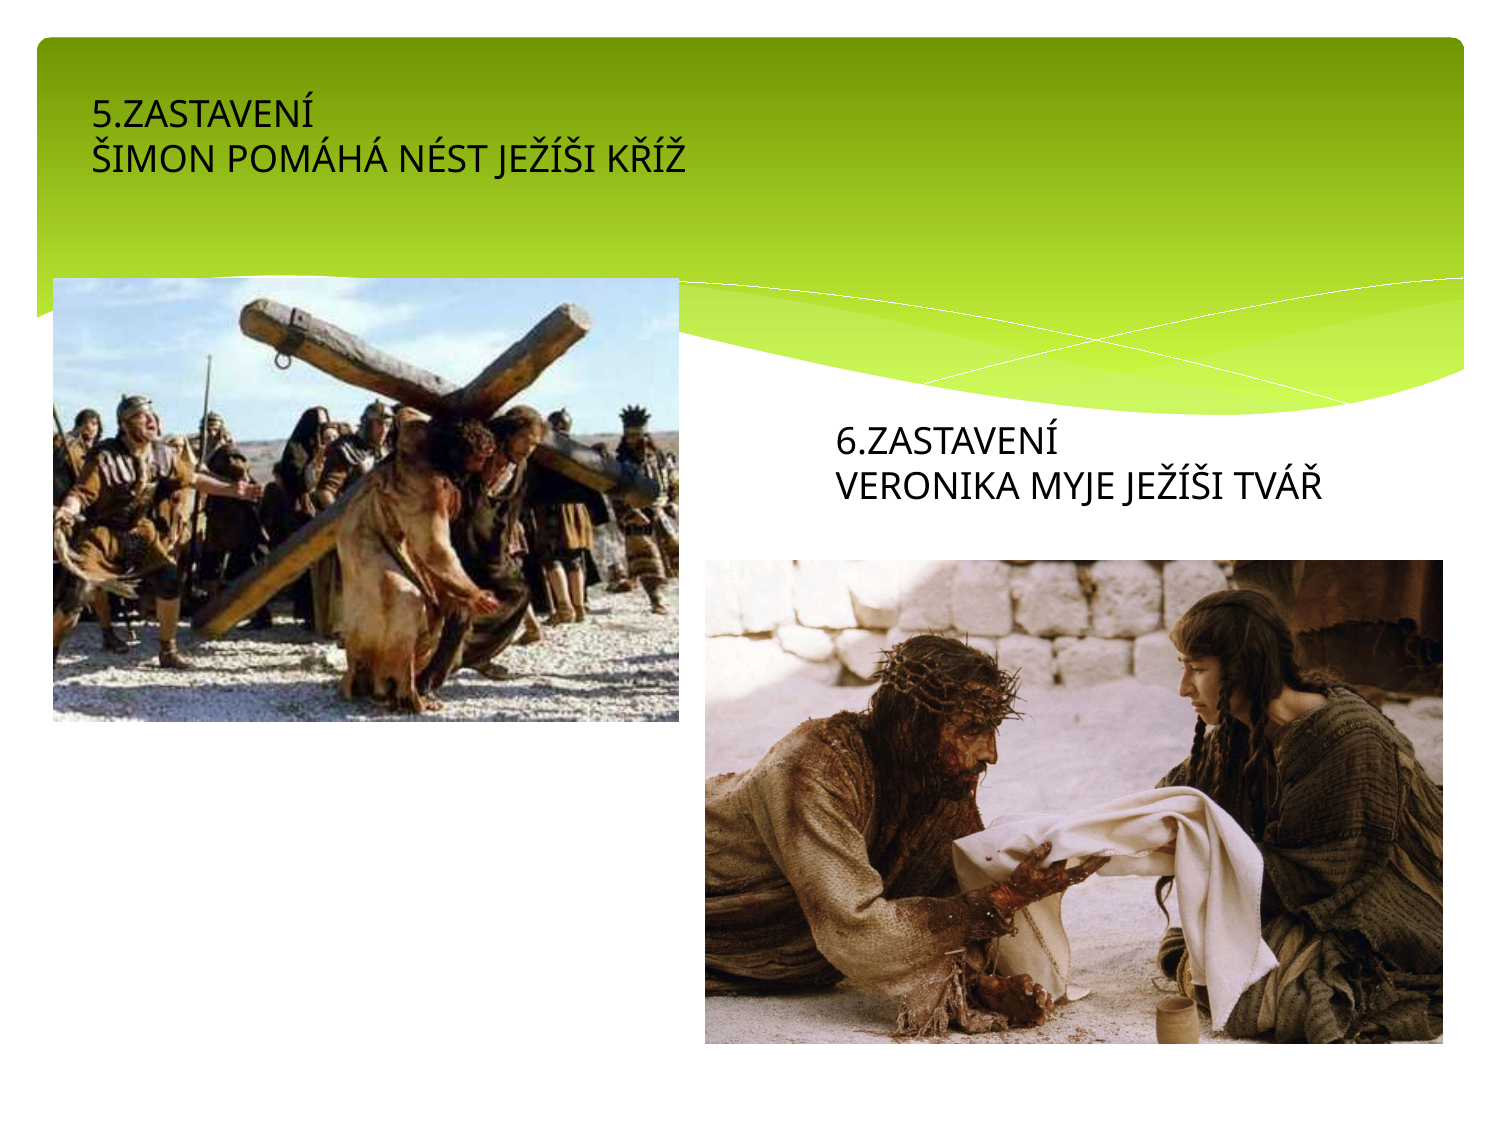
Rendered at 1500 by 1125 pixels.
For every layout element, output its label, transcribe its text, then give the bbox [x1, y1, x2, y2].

text_box 5.ZASTAVENÍ ŠIMON POMÁHÁ NÉST JEŽÍŠI KŘÍŽ [76, 82, 739, 187]
picture [52, 278, 679, 722]
picture [704, 560, 1444, 1045]
text_box 6.ZASTAVENÍ VERONIKA MYJE JEŽÍŠI TVÁŘ [820, 409, 1365, 515]
